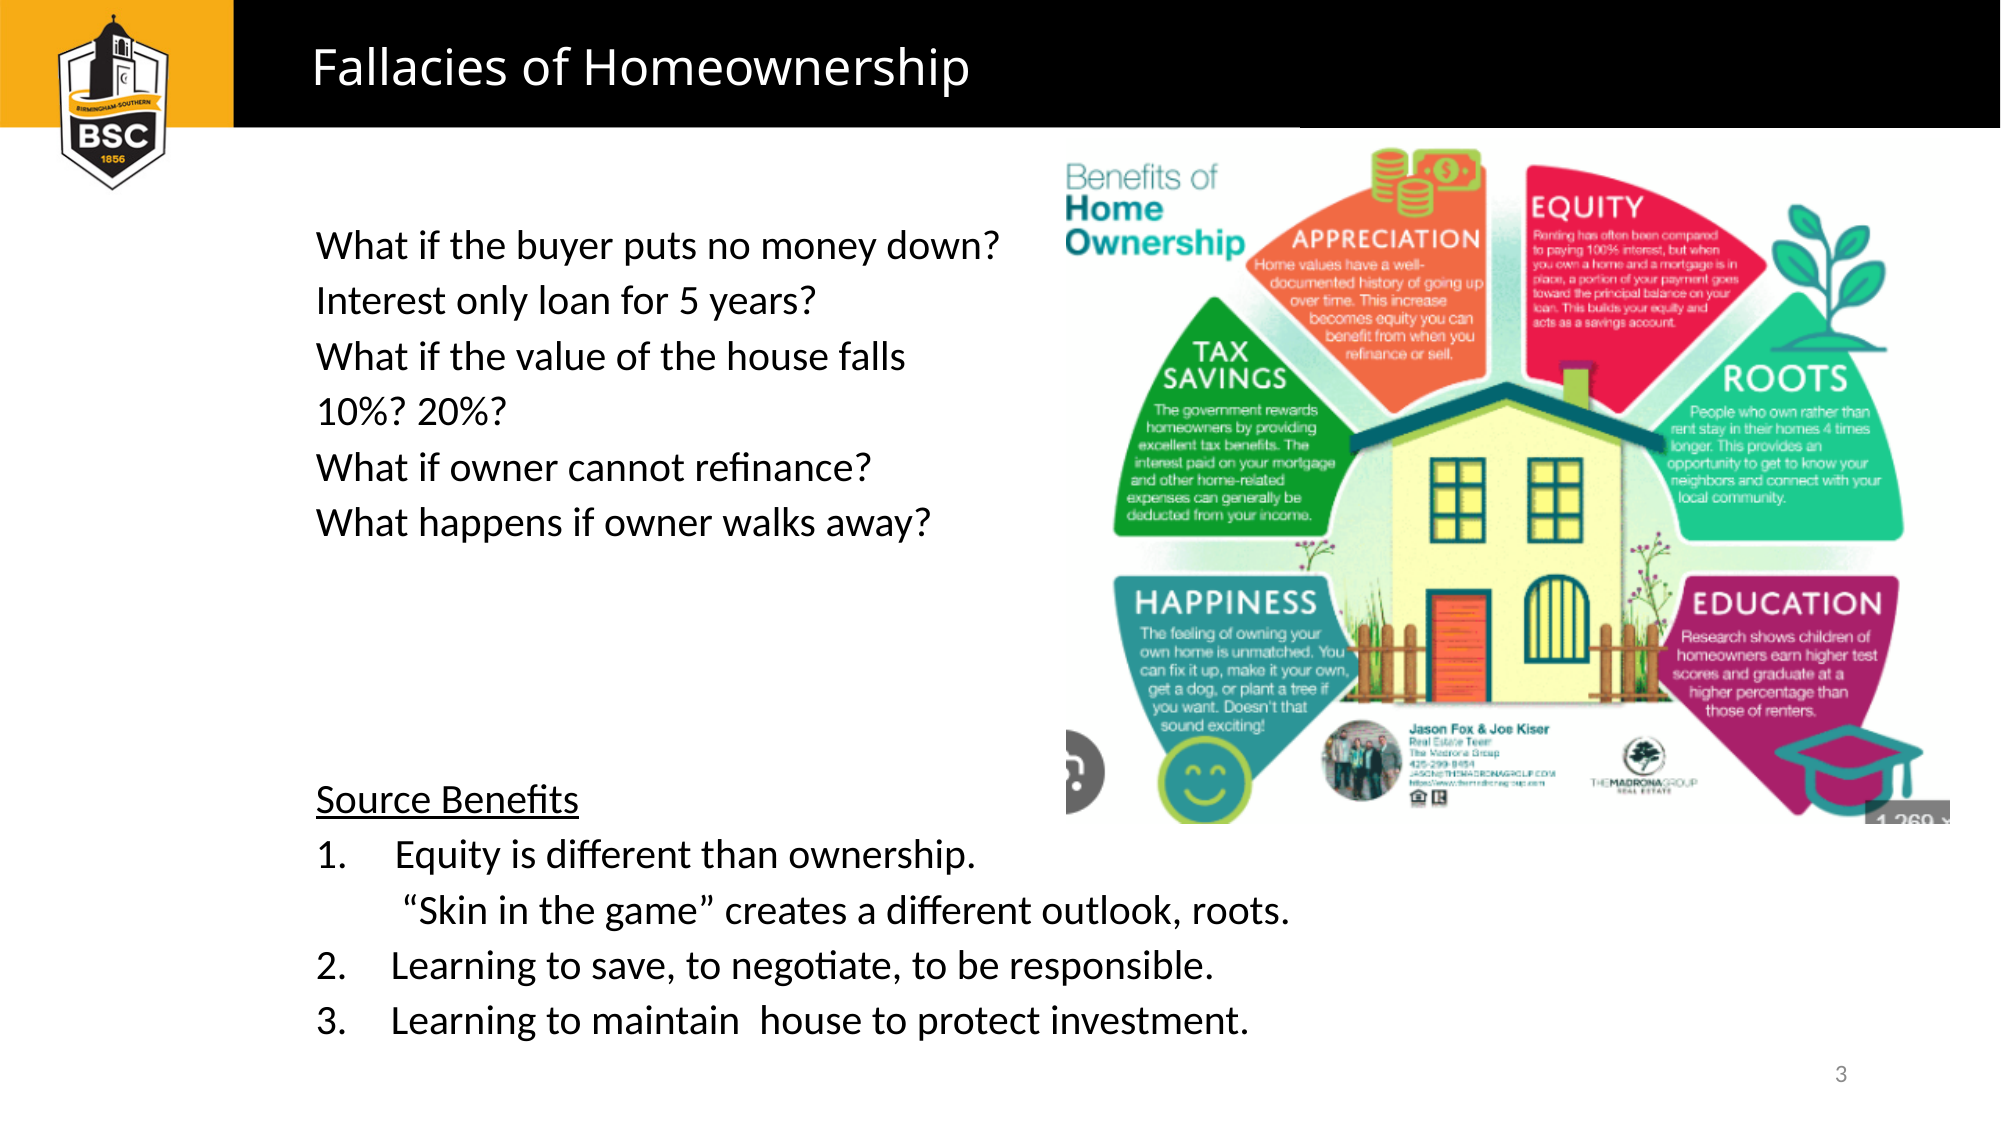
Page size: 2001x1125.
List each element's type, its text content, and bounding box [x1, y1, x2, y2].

text_box What if the buyer puts no money down? Interest only loan for 5 years? What if the value of the house falls 10%? 20%? What if owner cannot refinance? What happens if owner walks away? Source Benefits 1. Equity is different than ownership. “Skin in the game” creates a different outlook, roots. Learning to save, to negotiate, to be responsible. Learning to maintain house to protect investment. [150, 160, 1876, 1060]
text_box Fallacies of Homeownership [296, 28, 1379, 103]
text_box [255, 28, 1830, 109]
picture [0, 0, 1950, 824]
slide_number 3 [1412, 1060, 1863, 1103]
